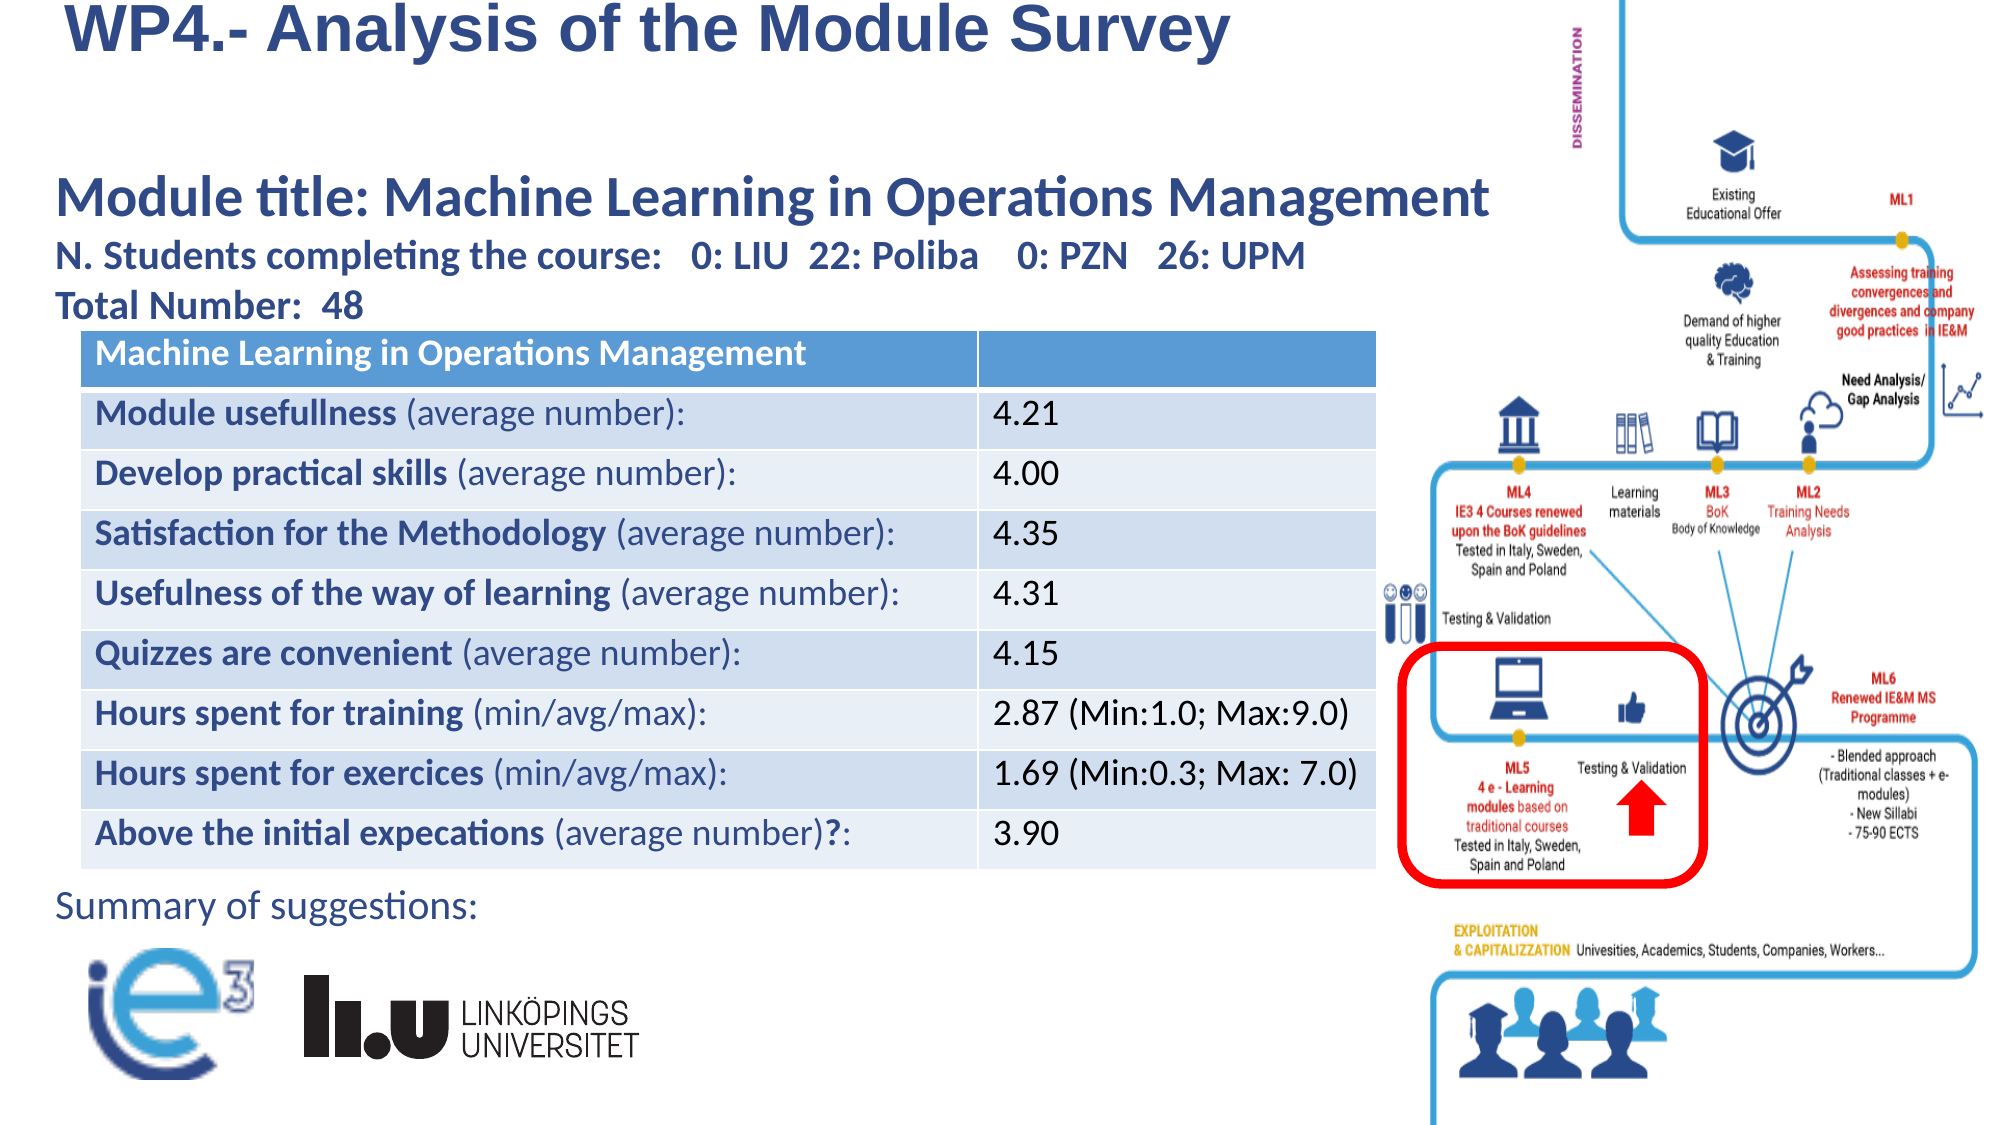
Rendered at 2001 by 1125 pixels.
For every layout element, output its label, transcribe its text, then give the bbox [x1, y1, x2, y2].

table_cell 4.21 [979, 393, 1376, 449]
table_cell 4.15 [979, 631, 1376, 689]
table_cell Usefulness of the way of learning (average number): [81, 571, 977, 629]
table_cell Module usefullness (average number): [81, 393, 977, 449]
table_cell Satisfaction for the Methodology (average number): [81, 511, 977, 569]
table_cell Above the initial expecations (average number)?: [81, 811, 977, 869]
table_cell 2.87 (Min:1.0; Max:9.0) [979, 691, 1376, 749]
table_cell Develop practical skills (average number): [81, 451, 977, 509]
table_header Machine Learning in Operations Management [81, 331, 977, 387]
table_cell 1.69 (Min:0.3; Max: 7.0) [979, 751, 1376, 809]
table_cell Hours spent for training (min/avg/max): [81, 691, 977, 749]
table_cell 4.00 [979, 451, 1376, 509]
picture [88, 948, 255, 1080]
table_header [979, 331, 1376, 387]
text_box Module title: Machine Learning in Operations Management N. Students completing the course: 0: LIU 22: Poliba 0: PZN 26: UPM Total Number: 48 Summary of suggestions: [40, 150, 1377, 1086]
list WP4.- Analysis of the Module Survey [31, 0, 1377, 166]
table_cell 3.90 [979, 811, 1376, 869]
table_cell Hours spent for exercices (min/avg/max): [81, 751, 977, 809]
table_cell 4.35 [979, 511, 1376, 569]
picture [1377, 0, 2000, 1125]
picture [277, 948, 668, 1086]
table_cell Quizzes are convenient (average number): [81, 631, 977, 689]
table_cell 4.31 [979, 571, 1376, 629]
